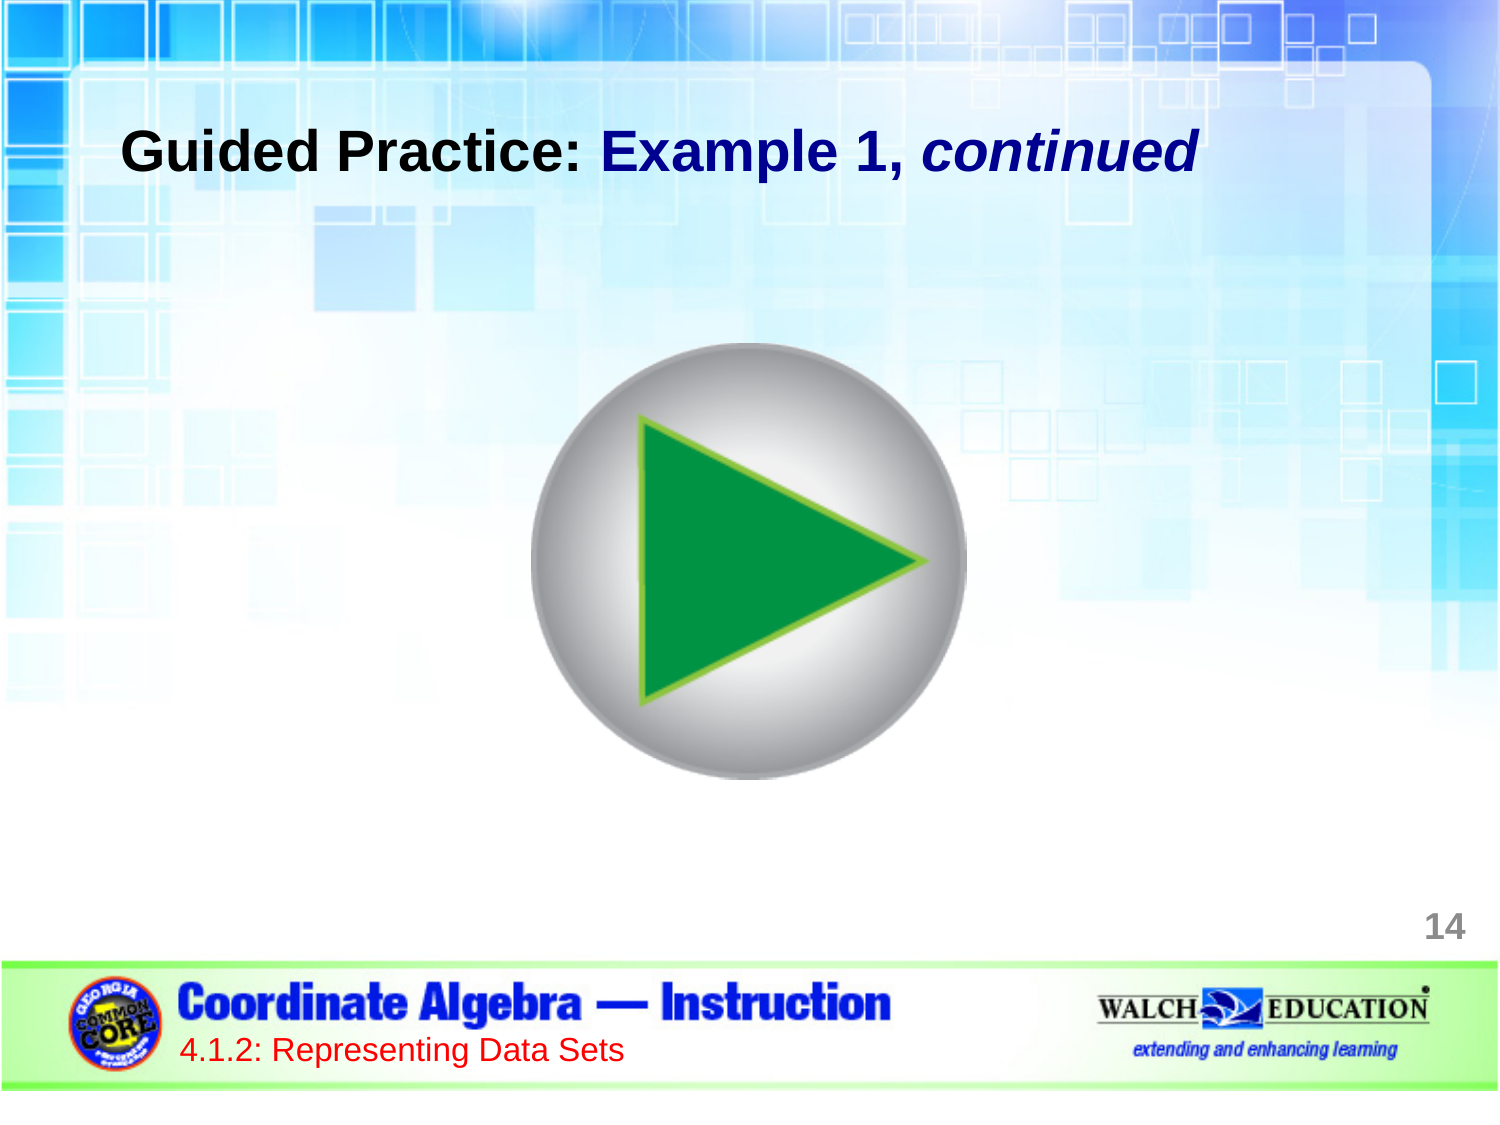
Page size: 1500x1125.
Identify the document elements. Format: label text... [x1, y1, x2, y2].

slide_number 14 [1361, 901, 1481, 949]
subtitle Guided Practice: Example 1, continued [105, 105, 1394, 925]
picture [1, 0, 1500, 1091]
list 4.1.2: Representing Data Sets [164, 1020, 1072, 1064]
